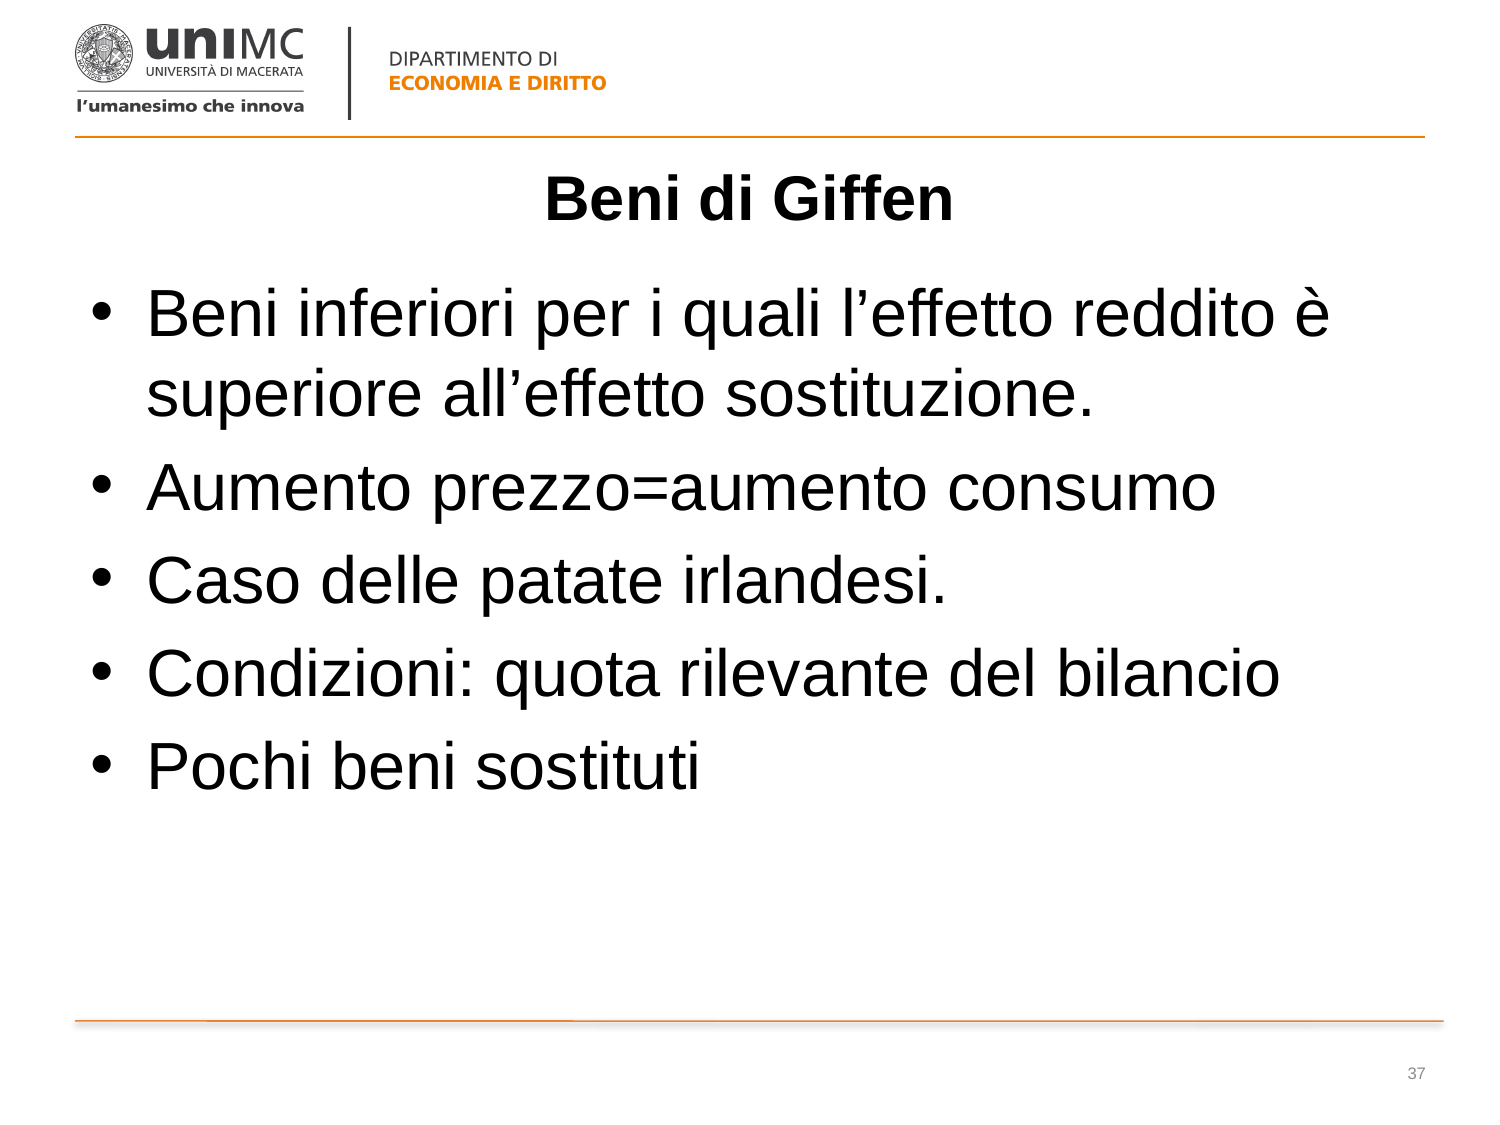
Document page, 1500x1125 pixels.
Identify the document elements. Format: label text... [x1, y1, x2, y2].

title Beni di Giffen [75, 149, 1425, 241]
slide_number 37 [1091, 1042, 1442, 1103]
picture [75, 24, 1425, 138]
list Beni inferiori per i quali l’effetto reddito è superiore all’effetto sostituzione. Aumento prezzo=aumento consumo Caso delle patate irlandesi. Condizioni: quota rilevante del bilancio Pochi beni sostituti [75, 262, 1425, 1005]
